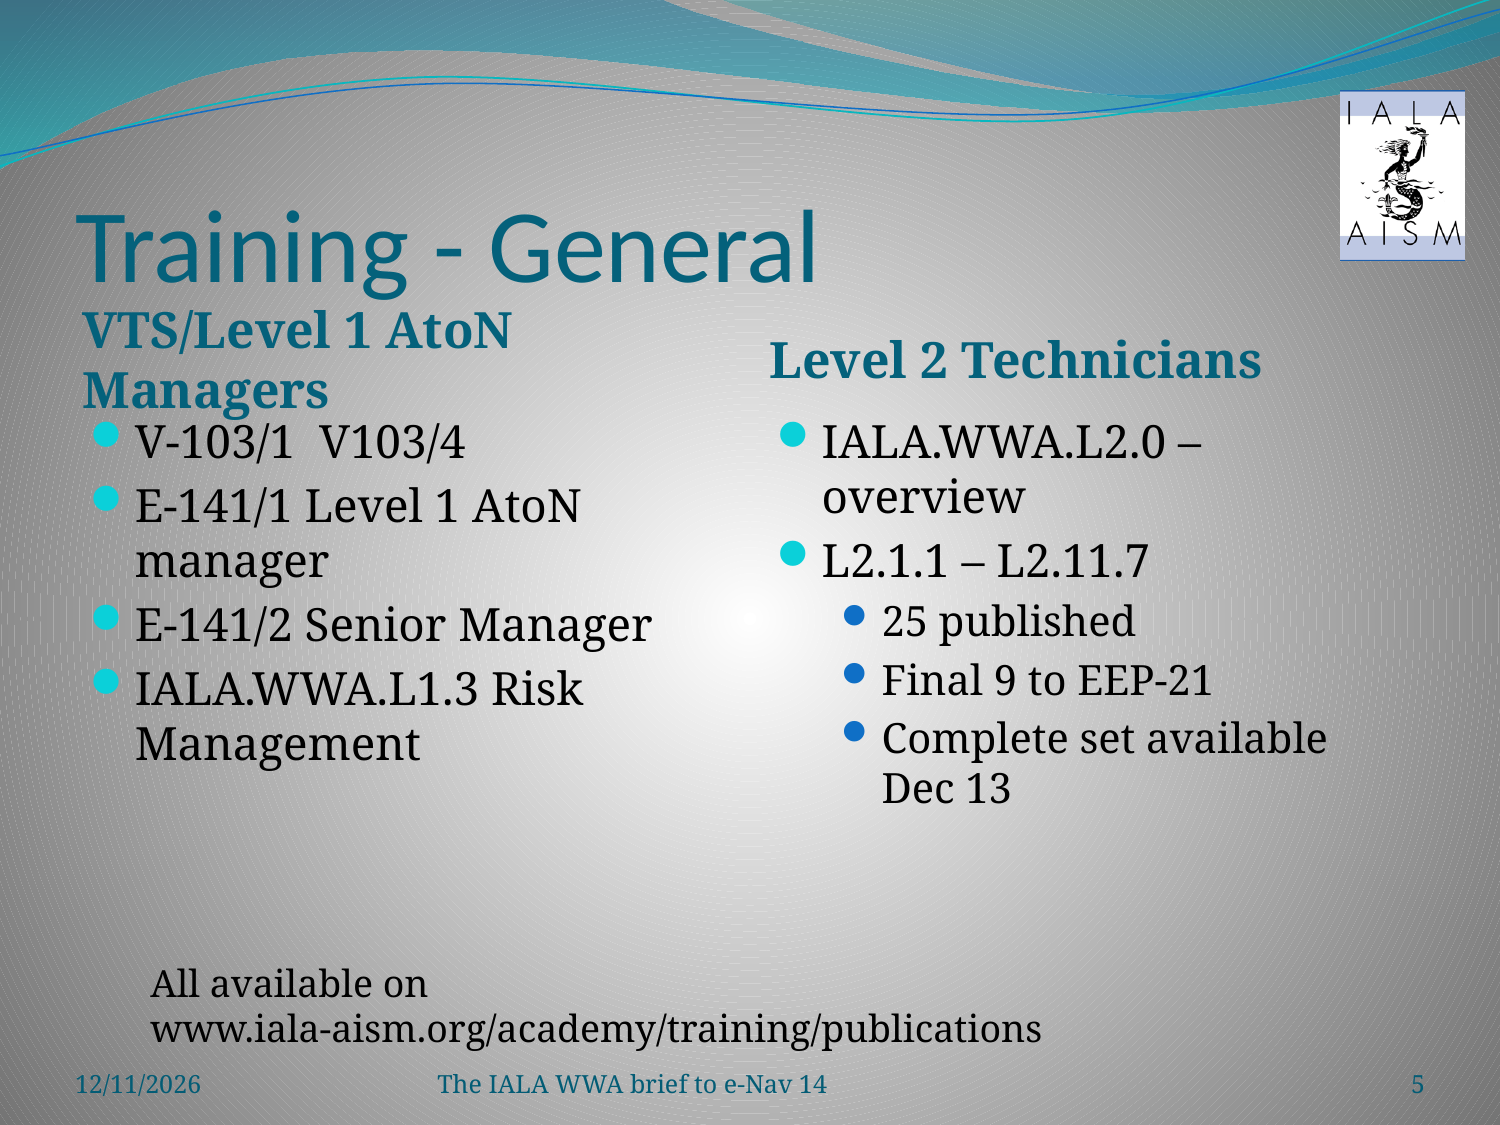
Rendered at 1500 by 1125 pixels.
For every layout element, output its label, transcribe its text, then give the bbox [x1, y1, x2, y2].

list IALA.WWA.L2.0 – overview L2.1.1 – L2.11.7 25 published Final 9 to EEP-21 Complete set available Dec 13 [761, 412, 1425, 1042]
slide_number 5 [1299, 1042, 1425, 1103]
footer The IALA WWA brief to e-Nav 14 [437, 1057, 988, 1103]
picture [1340, 90, 1465, 261]
list V-103/1 V103/4 E-141/1 Level 1 AtoN manager E-141/2 Senior Manager IALA.WWA.L1.3 Risk Management [75, 412, 738, 941]
text_box All available on www.iala-aism.org/academy/training/publications [135, 952, 1306, 1057]
title Training - General [75, 115, 1425, 303]
list Level 2 Technicians [761, 305, 1425, 412]
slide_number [75, 1042, 425, 1103]
list VTS/Level 1 AtoN Managers [75, 304, 738, 412]
